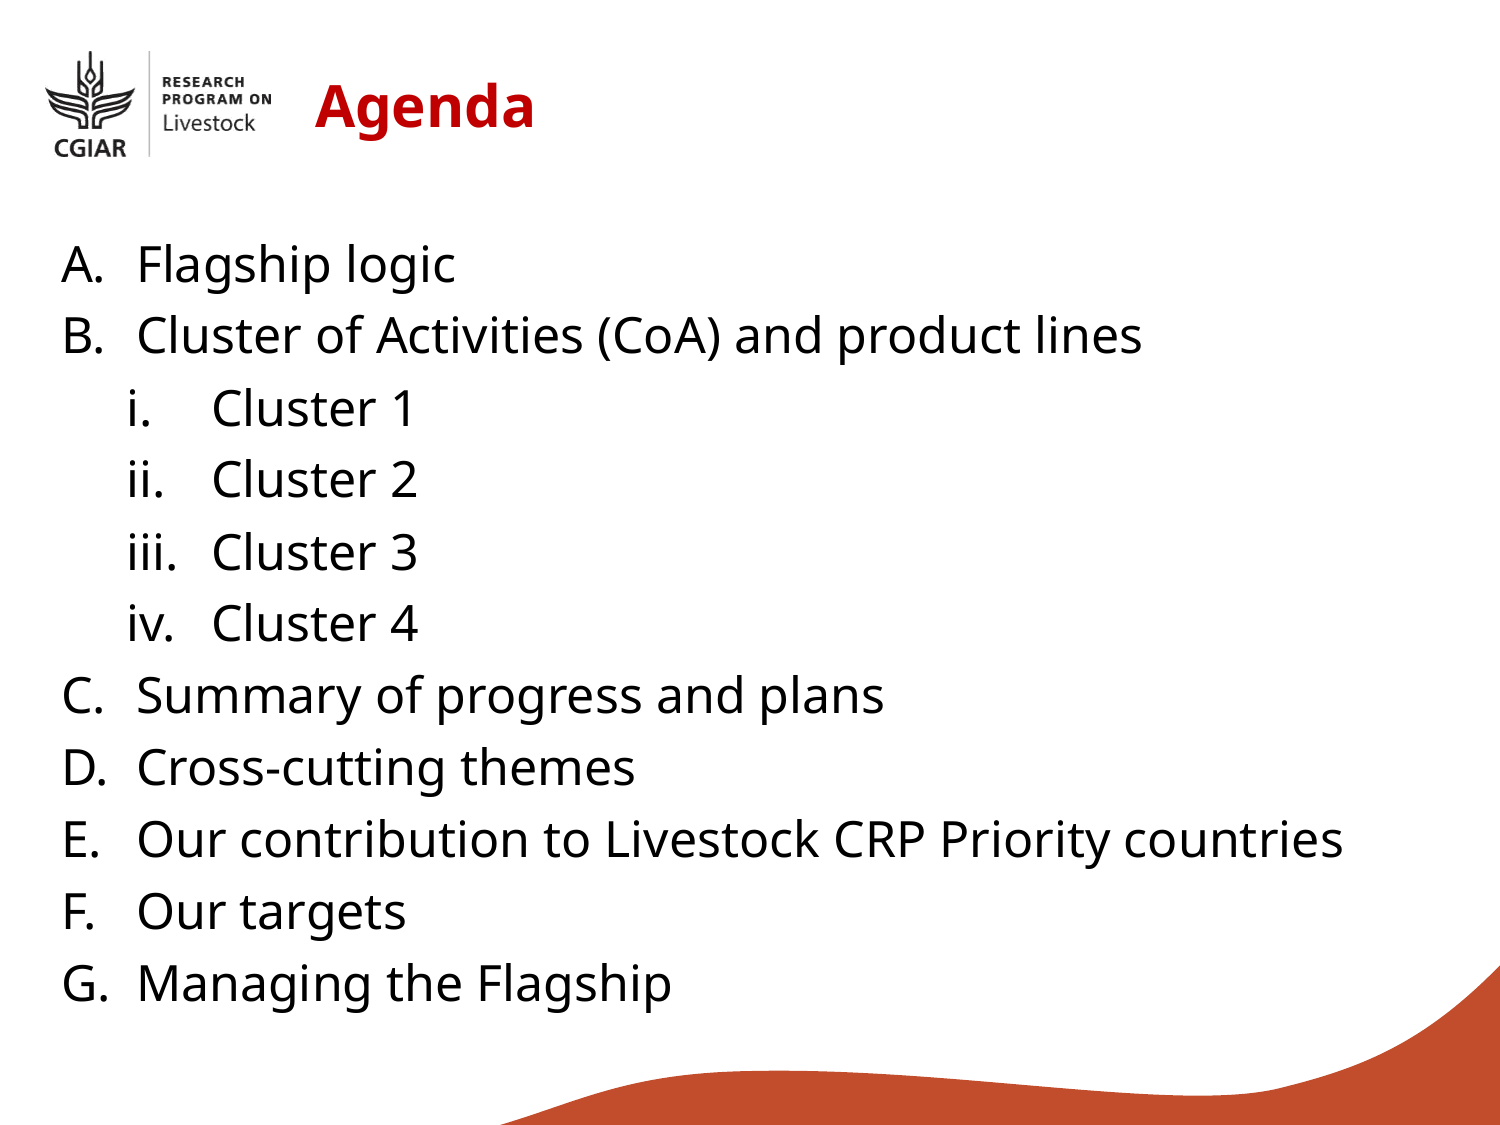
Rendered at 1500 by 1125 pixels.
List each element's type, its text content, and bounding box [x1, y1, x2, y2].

picture [45, 51, 271, 157]
list Agenda [300, 33, 1463, 175]
list Flagship logic Cluster of Activities (CoA) and product lines Cluster 1 Cluster 2 Cluster 3 Cluster 4 Summary of progress and plans Cross-cutting themes Our contribution to Livestock CRP Priority countries Our targets Managing the Flagship [45, 212, 1463, 1038]
